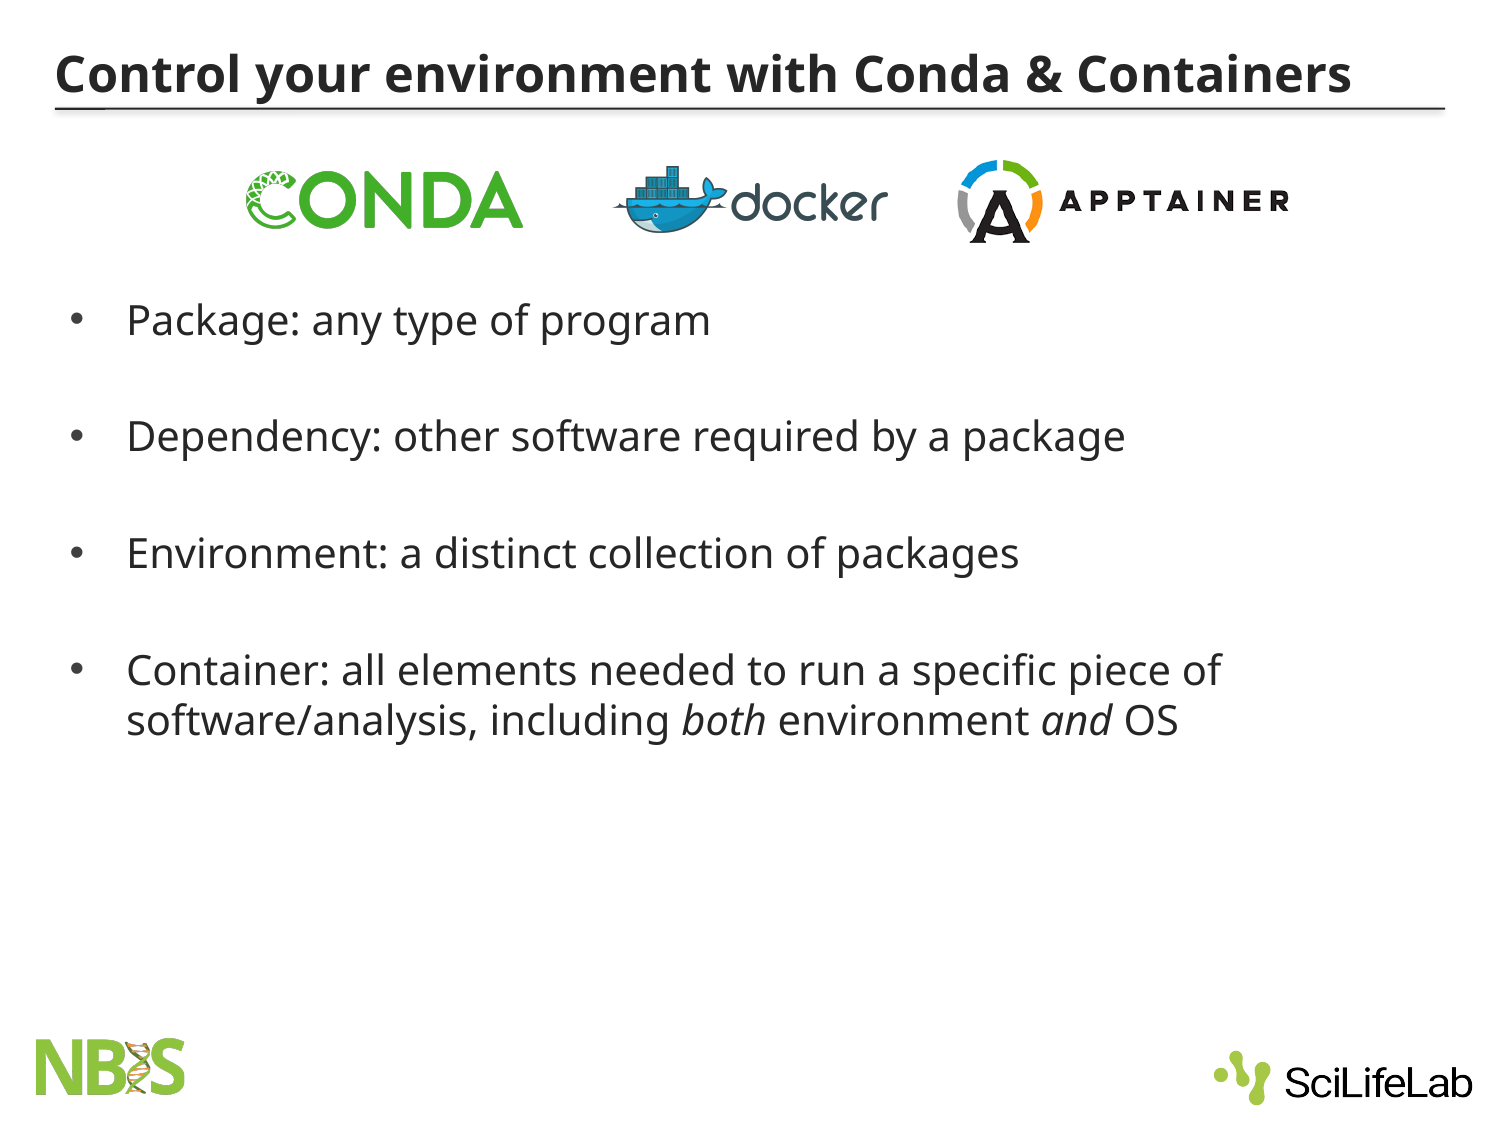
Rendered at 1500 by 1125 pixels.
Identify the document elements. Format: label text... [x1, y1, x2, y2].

picture [611, 166, 889, 233]
picture [245, 170, 523, 229]
title Control your environment with Conda & Containers [54, 34, 1447, 111]
picture [940, 143, 1305, 256]
list Package: any type of program Dependency: other software required by a package Environment: a distinct collection of packages Container: all elements needed to run a specific piece of software/analysis, including both environment and OS [54, 293, 1445, 995]
picture [1212, 1049, 1474, 1107]
